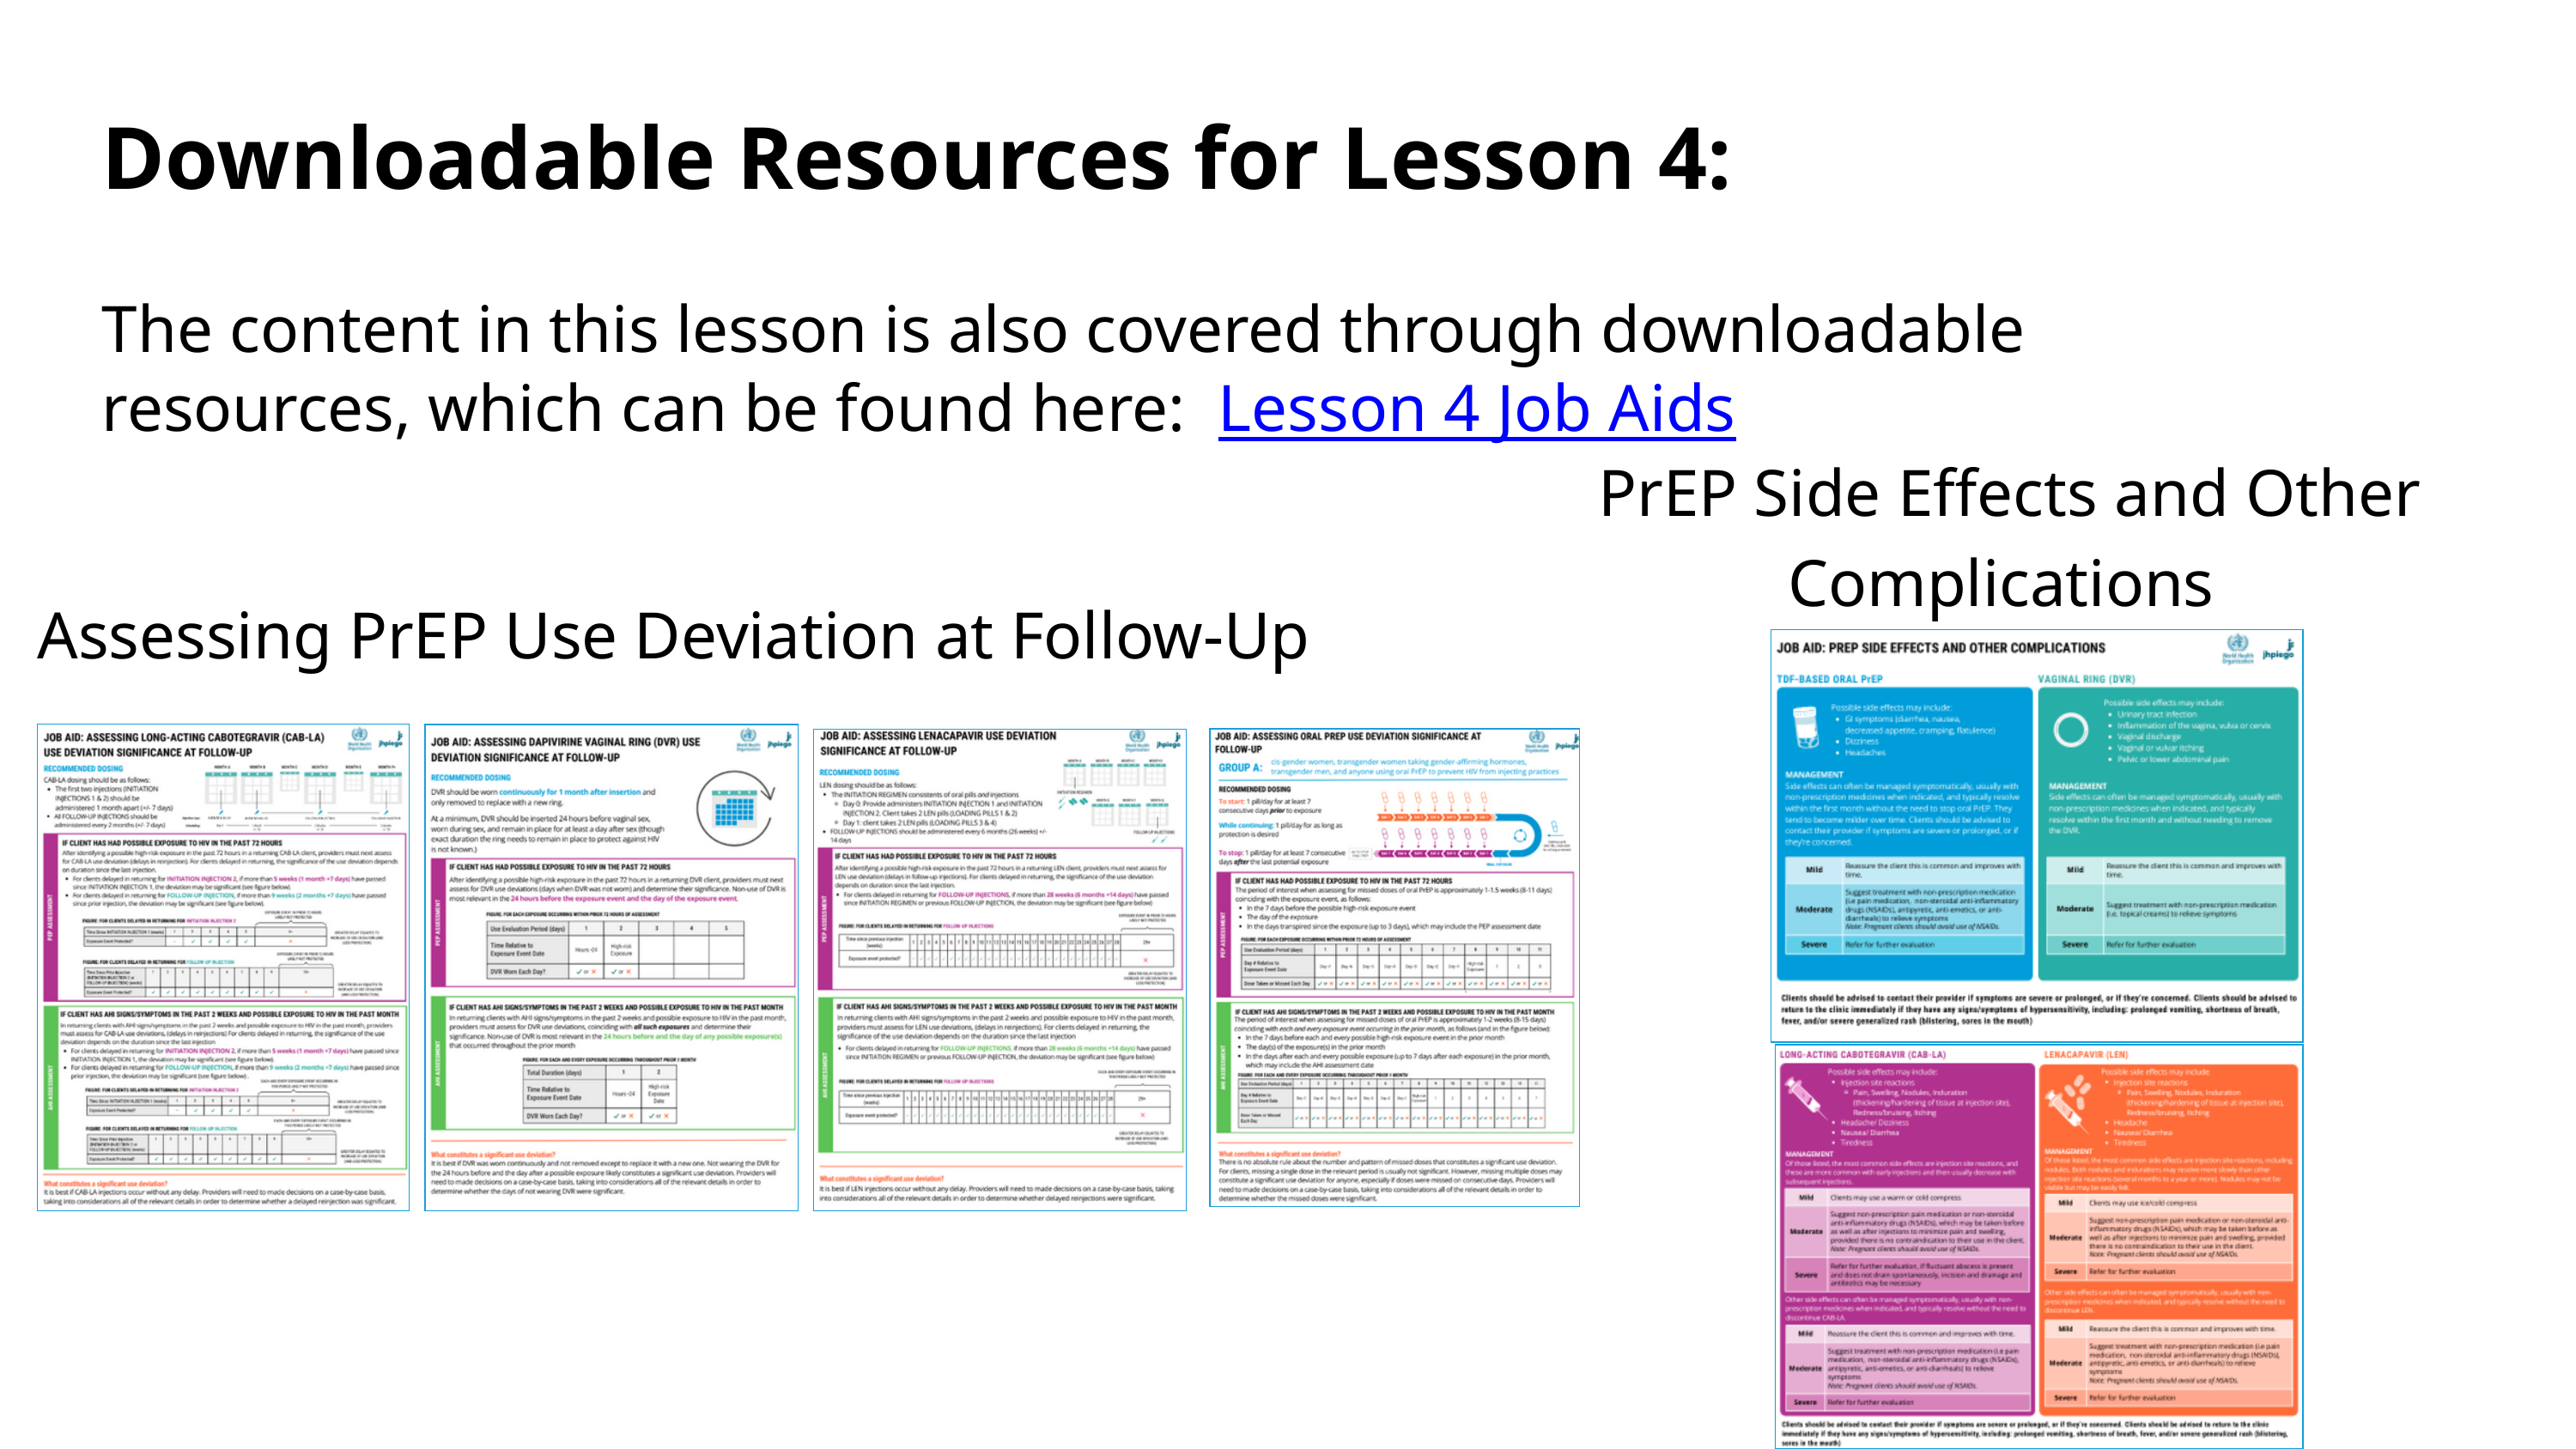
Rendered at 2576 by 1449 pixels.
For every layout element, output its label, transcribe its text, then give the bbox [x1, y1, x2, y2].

text_box [1775, 1045, 2304, 1449]
text_box [424, 724, 799, 1211]
text_box [37, 724, 410, 1211]
text_box Downloadable Resources for Lesson 4: [101, 86, 2286, 207]
text_box [813, 729, 1187, 1211]
text_box [1771, 629, 2304, 1042]
text_box [1210, 728, 1580, 1207]
text_box PrEP Side Effects and Other Complications [1490, 440, 2529, 620]
text_box Assessing PrEP Use Deviation at Follow-Up [37, 581, 1484, 672]
text_box The content in this lesson is also covered through downloadable resources, which can be found here: Lesson 4 Job Aids [101, 276, 2343, 455]
